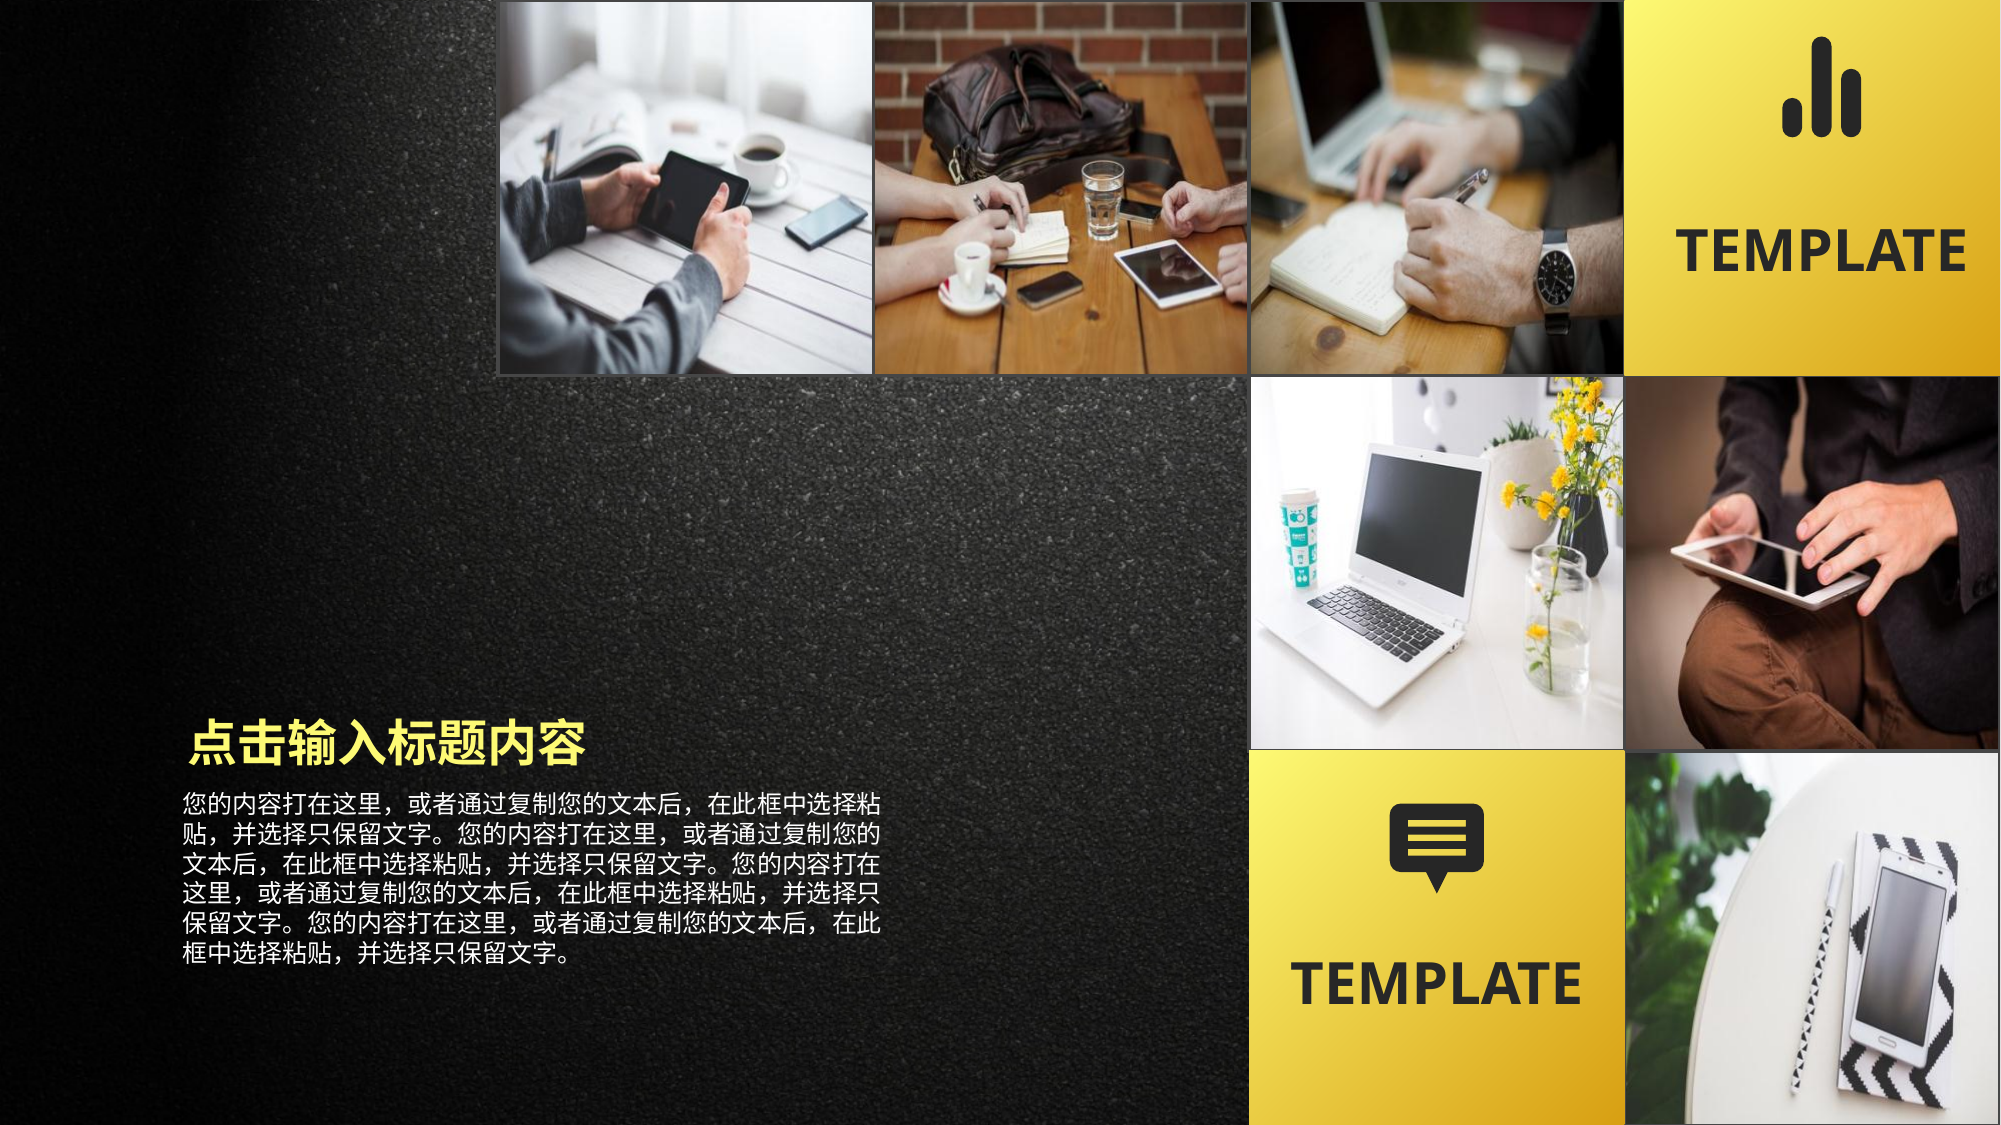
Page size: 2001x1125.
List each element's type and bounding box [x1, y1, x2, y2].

text_box [1624, 0, 2000, 376]
picture [0, 0, 2001, 1125]
text_box [1248, 750, 1625, 1125]
